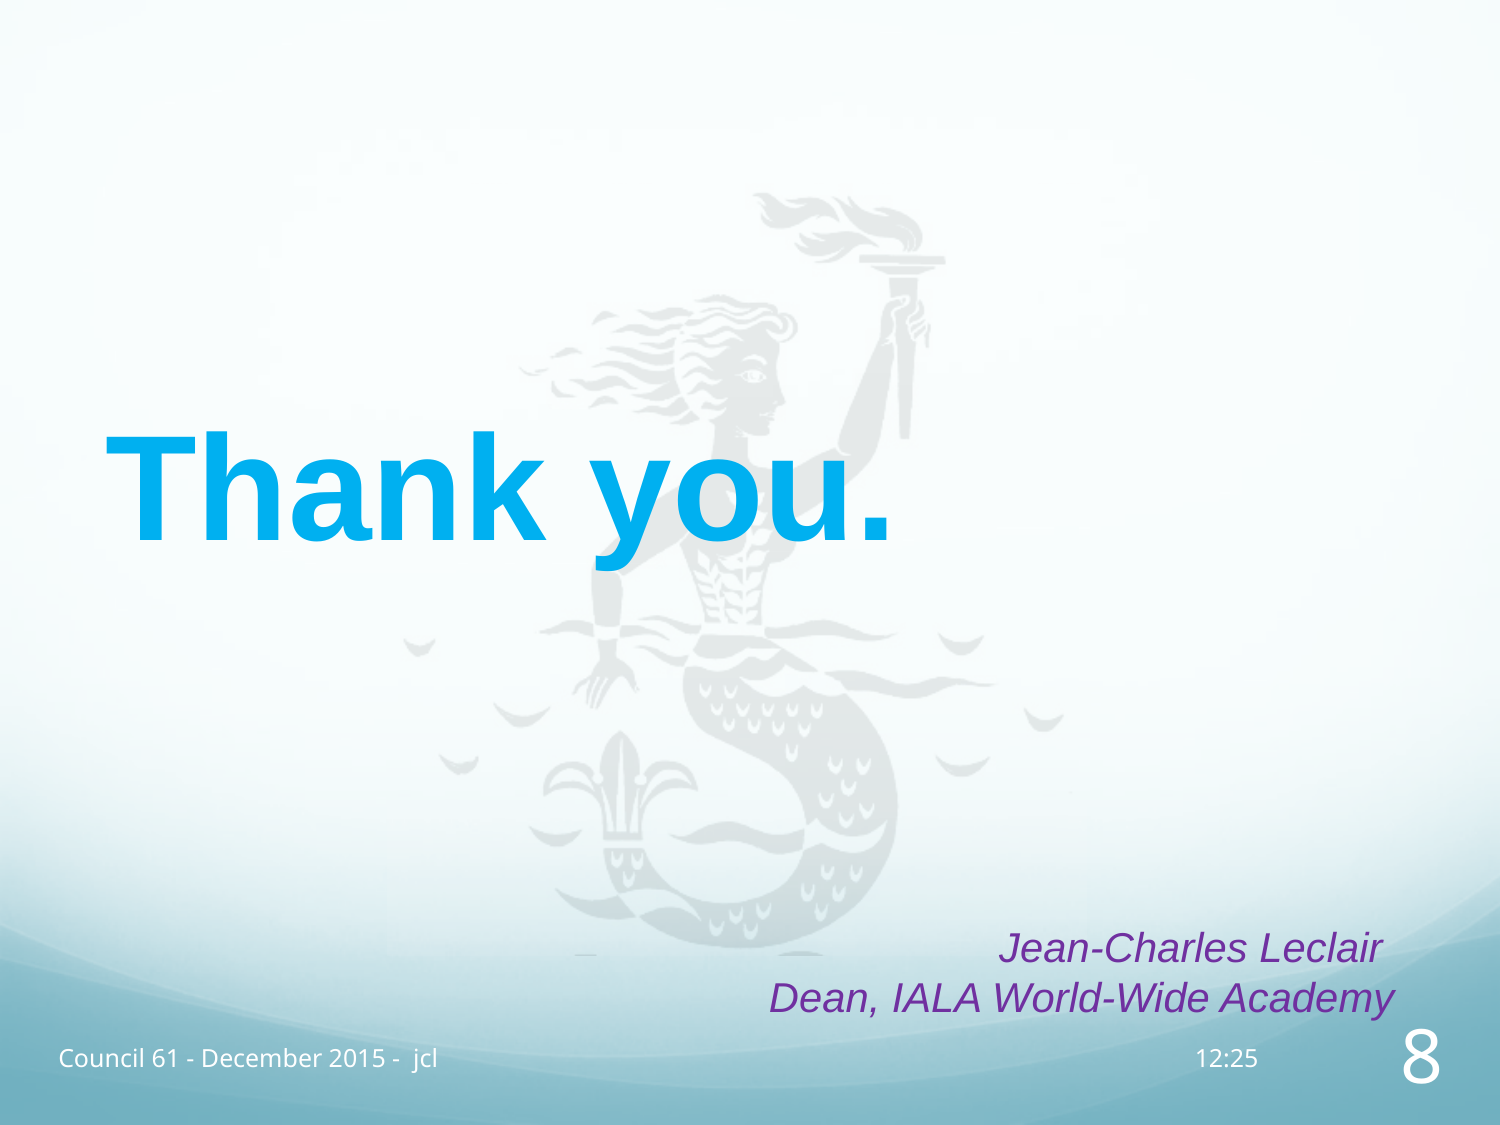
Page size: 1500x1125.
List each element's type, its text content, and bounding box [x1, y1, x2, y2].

list Thank you. Jean-Charles Leclair Dean, IALA World-Wide Academy [90, 161, 1410, 1090]
footer Council 61 - December 2015 - jcl [43, 1029, 838, 1090]
slide_number 8 [1295, 1029, 1459, 1090]
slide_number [923, 1029, 1274, 1090]
